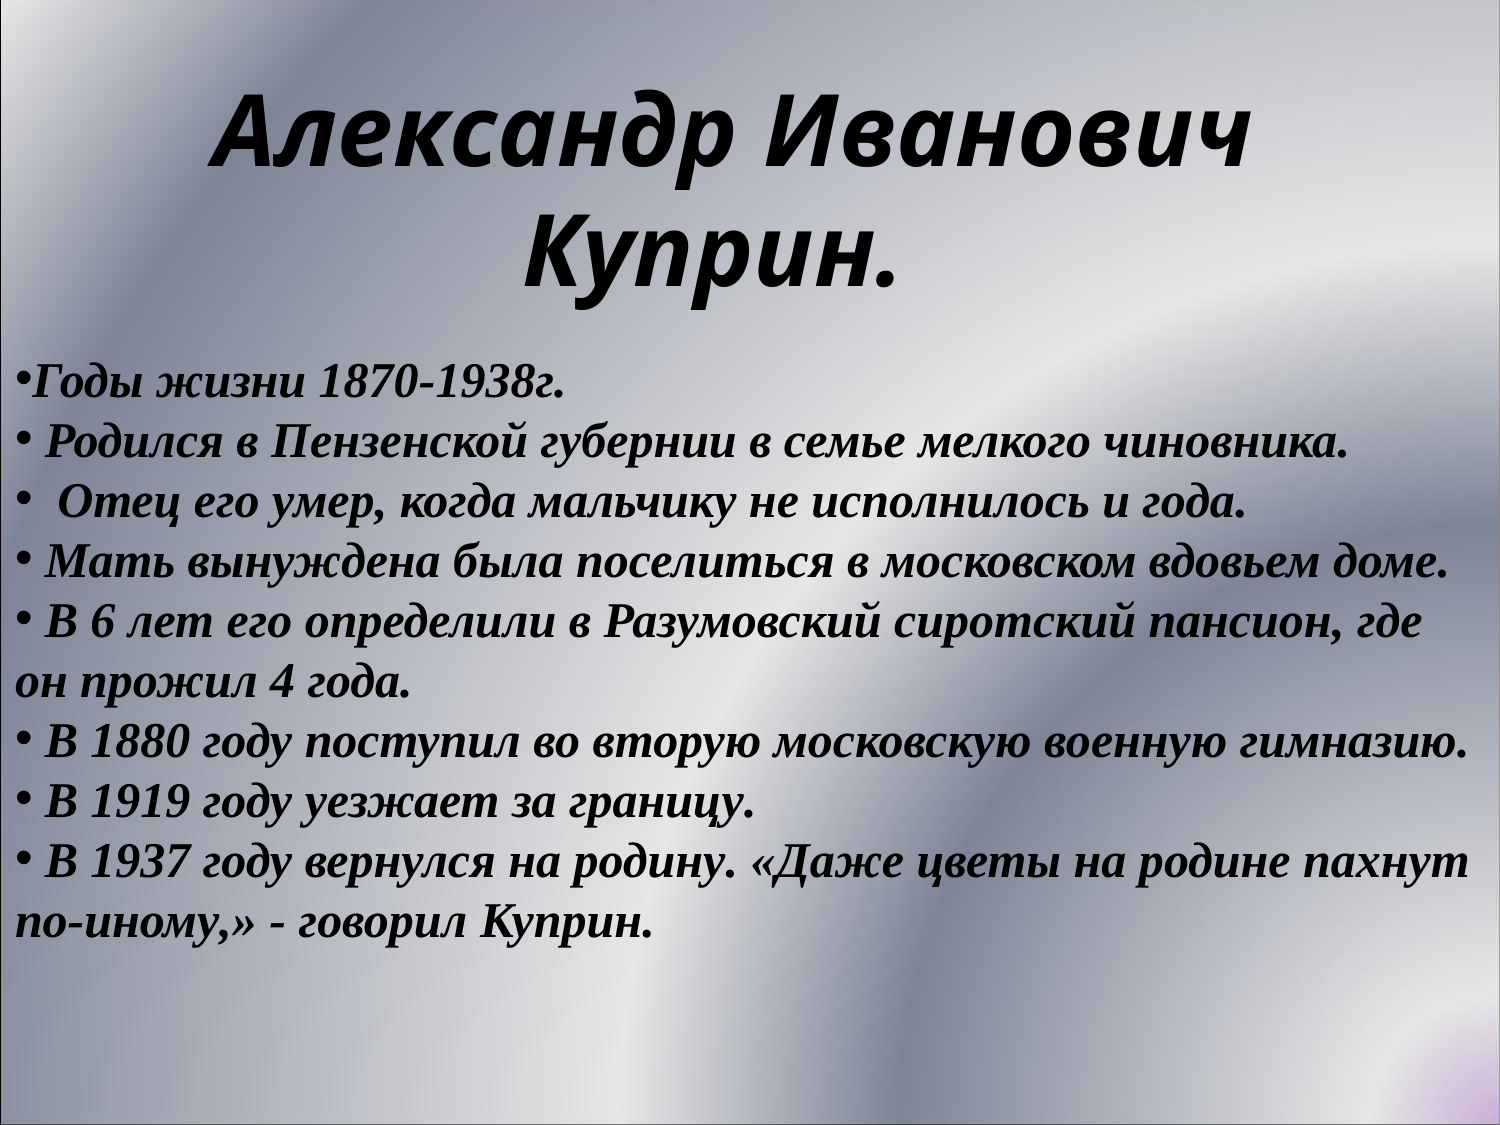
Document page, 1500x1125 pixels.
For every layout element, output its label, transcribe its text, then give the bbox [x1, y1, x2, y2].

text_box Годы жизни 1870-1938г. Родился в Пензенской губернии в семье мелкого чиновника. Отец его умер, когда мальчику не исполнилось и года. Мать вынуждена была поселиться в московском вдовьем доме. В 6 лет его определили в Разумовский сиротский пансион, где он прожил 4 года. В 1880 году поступил во вторую московскую военную гимназию. В 1919 году уезжает за границу. В 1937 году вернулся на родину. «Даже цветы на родине пахнут по-иному,» - говорил Куприн. [0, 0, 1497, 1125]
